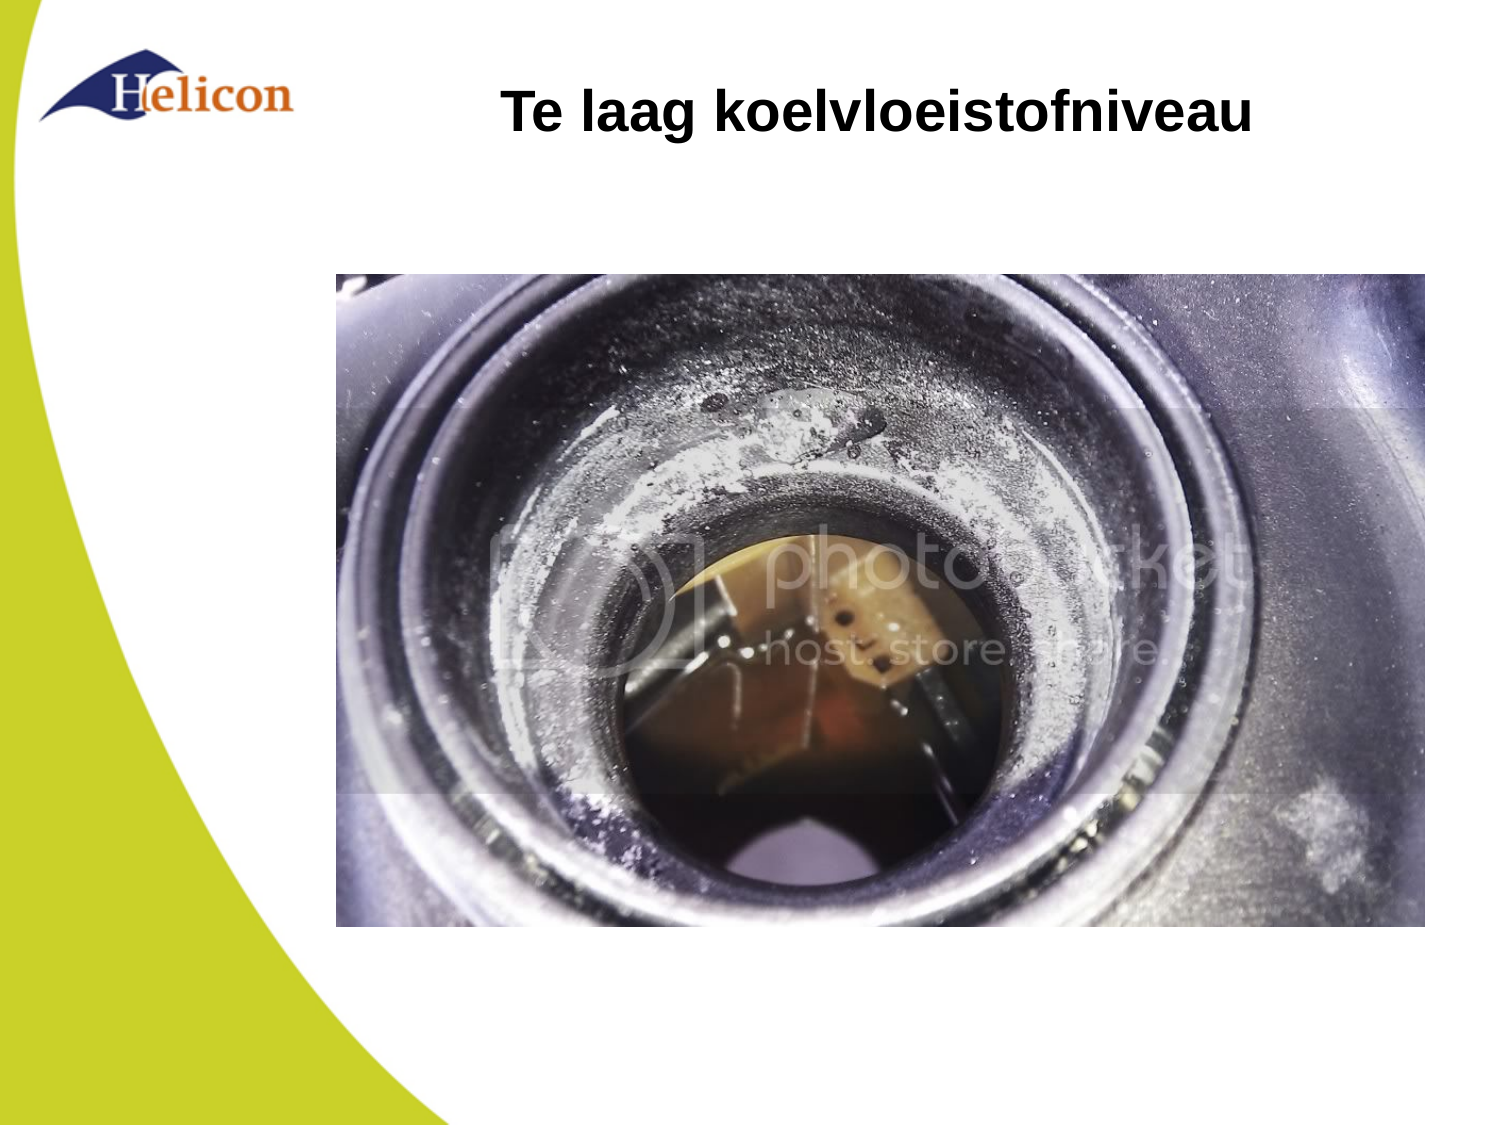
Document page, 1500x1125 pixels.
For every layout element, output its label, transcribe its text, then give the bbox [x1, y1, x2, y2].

picture [0, 0, 1500, 1125]
title Te laag koelvloeistofniveau [324, 54, 1415, 161]
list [336, 274, 1426, 927]
